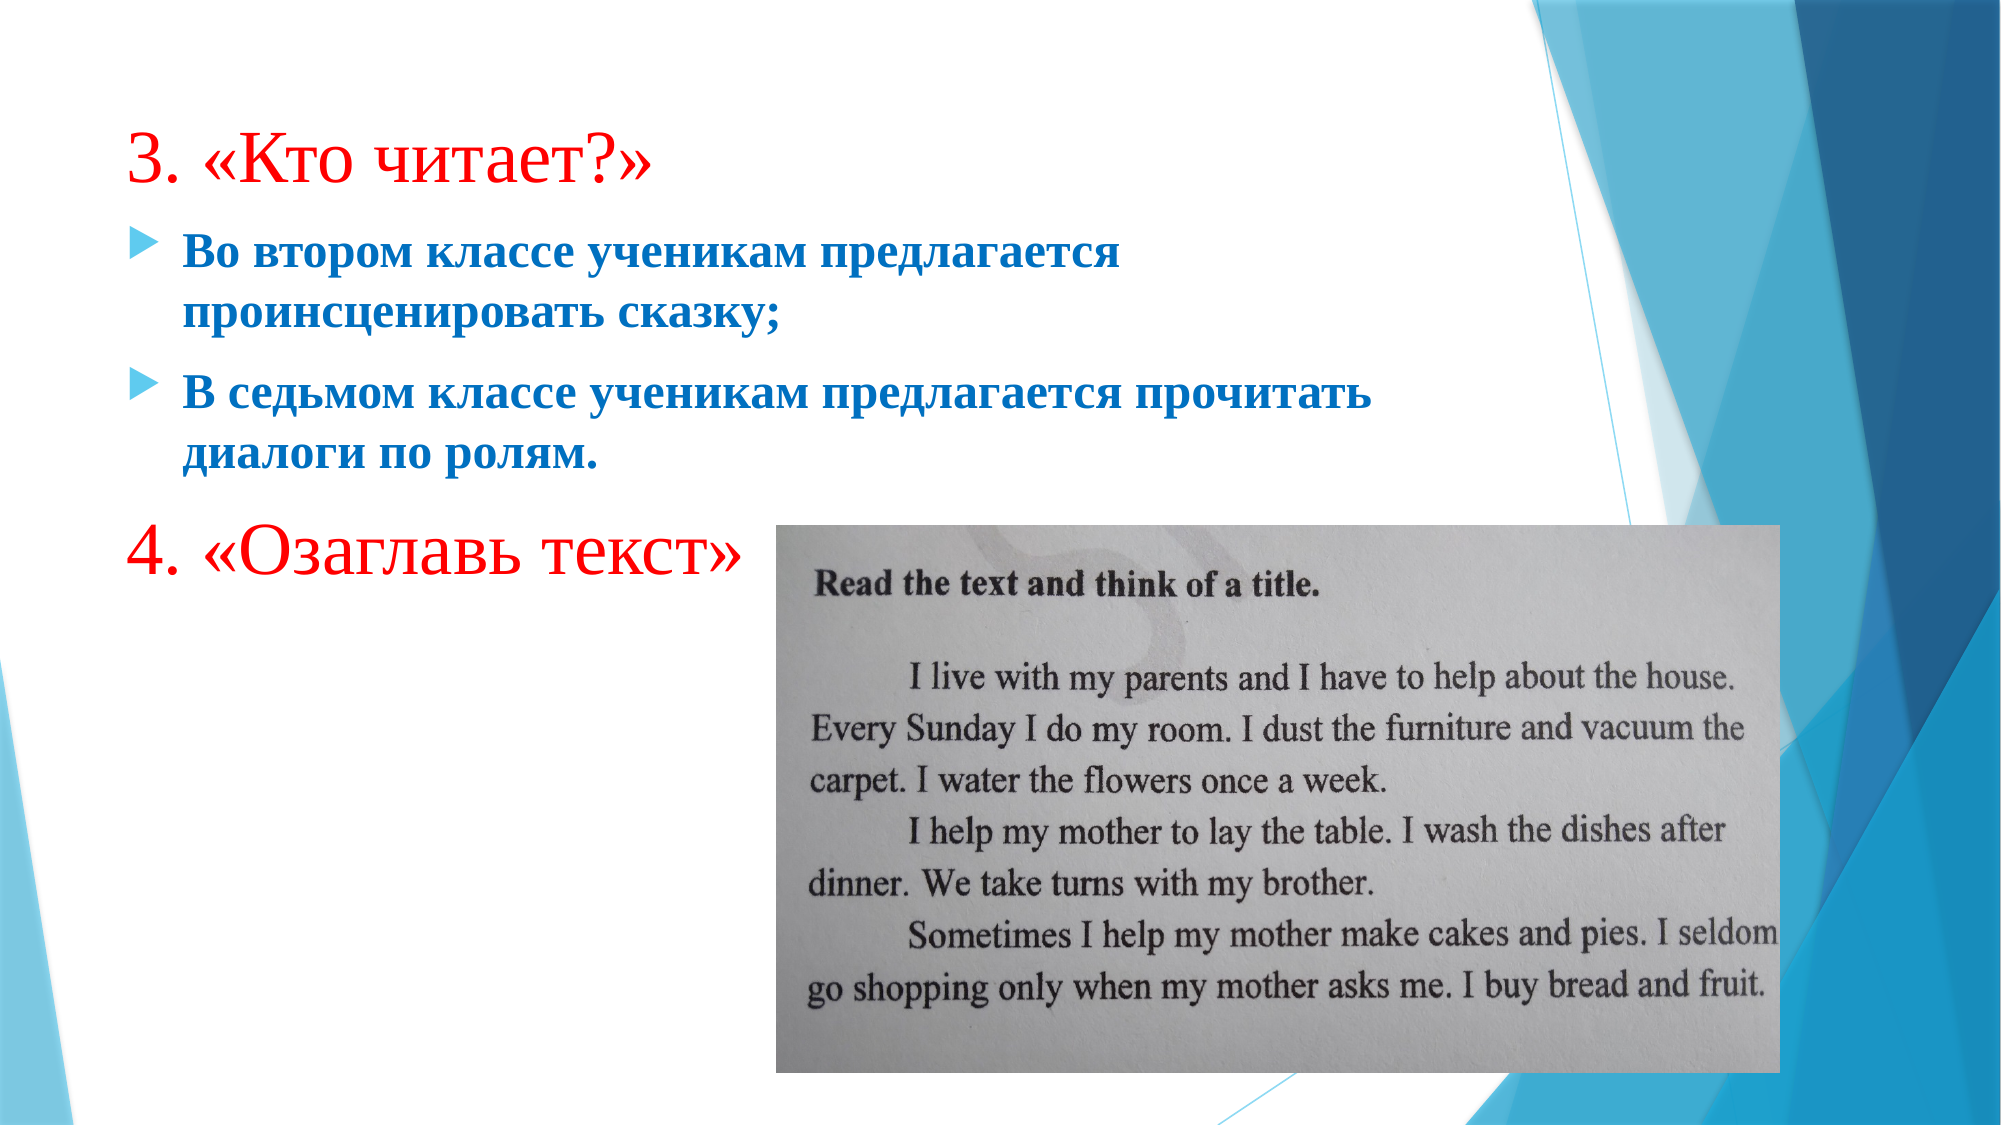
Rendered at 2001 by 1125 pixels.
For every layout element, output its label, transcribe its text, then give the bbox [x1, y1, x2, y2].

title 3. «Кто читает?» [111, 99, 1522, 210]
picture [776, 525, 1781, 1073]
list Во втором классе ученикам предлагается проинсценировать сказку; В седьмом классе ученикам предлагается прочитать диалоги по ролям. 4. «Озаглавь текст» [111, 210, 1522, 992]
